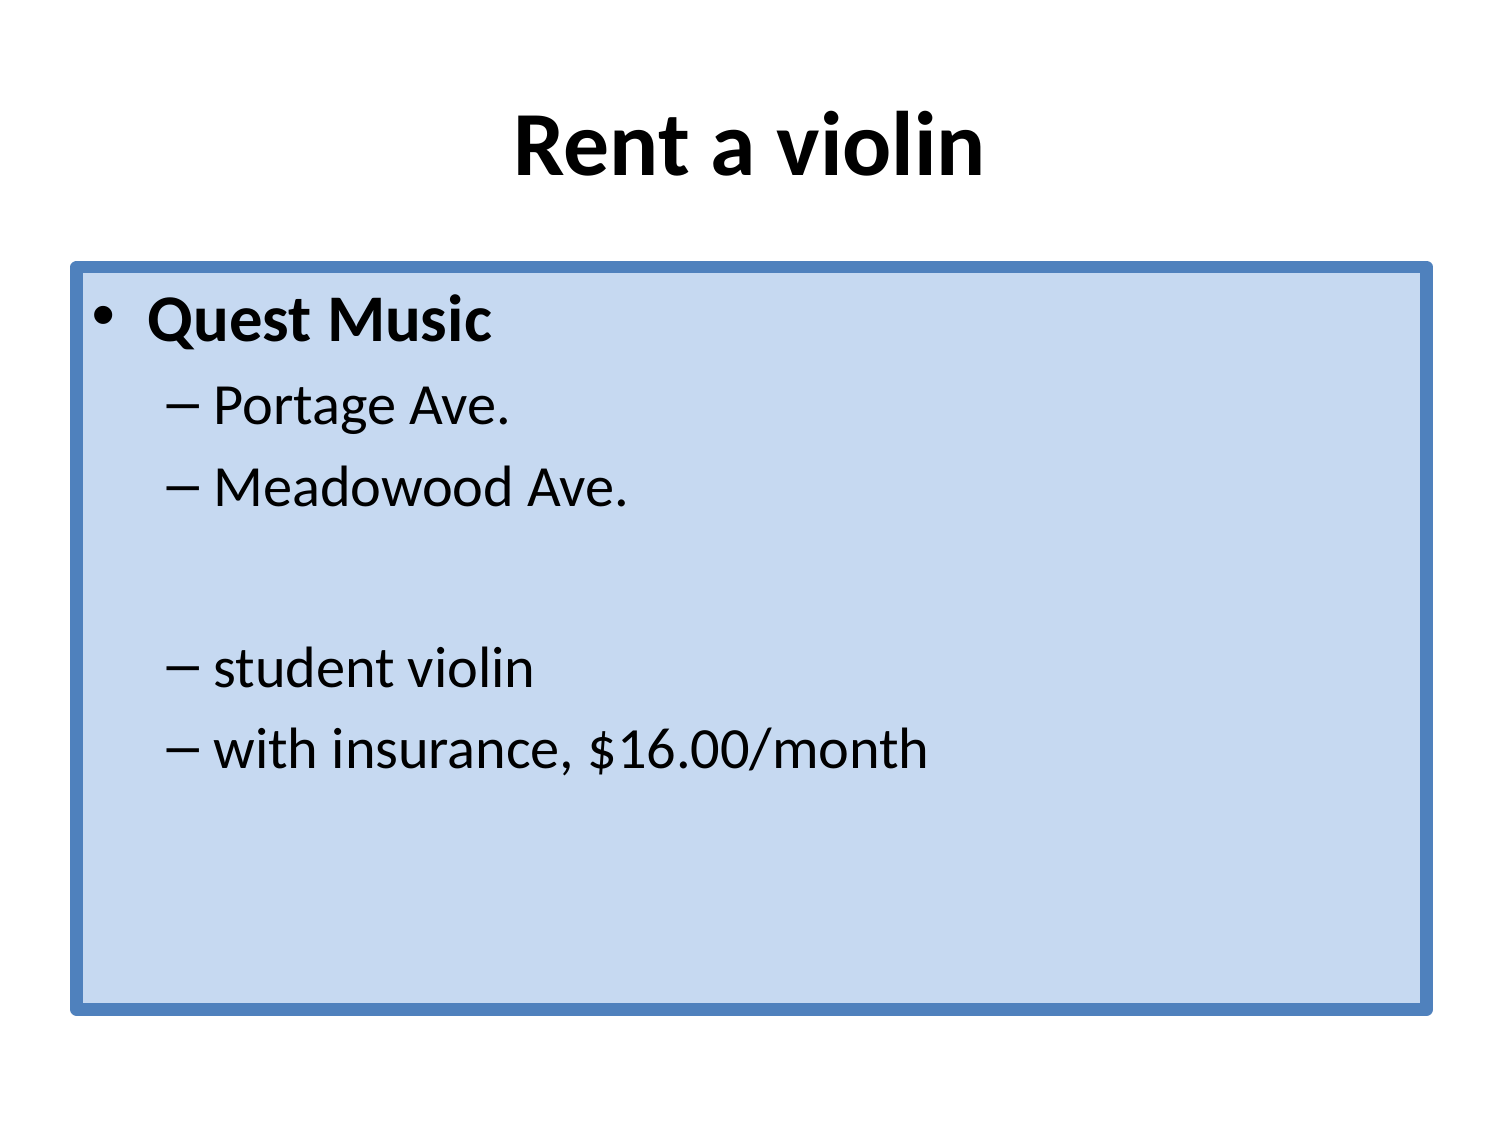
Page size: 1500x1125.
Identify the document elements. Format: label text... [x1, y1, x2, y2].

title Rent a violin [75, 45, 1425, 233]
list Quest Music Portage Ave. Meadowood Ave. student violin with insurance, $16.00/month [76, 267, 1427, 1010]
